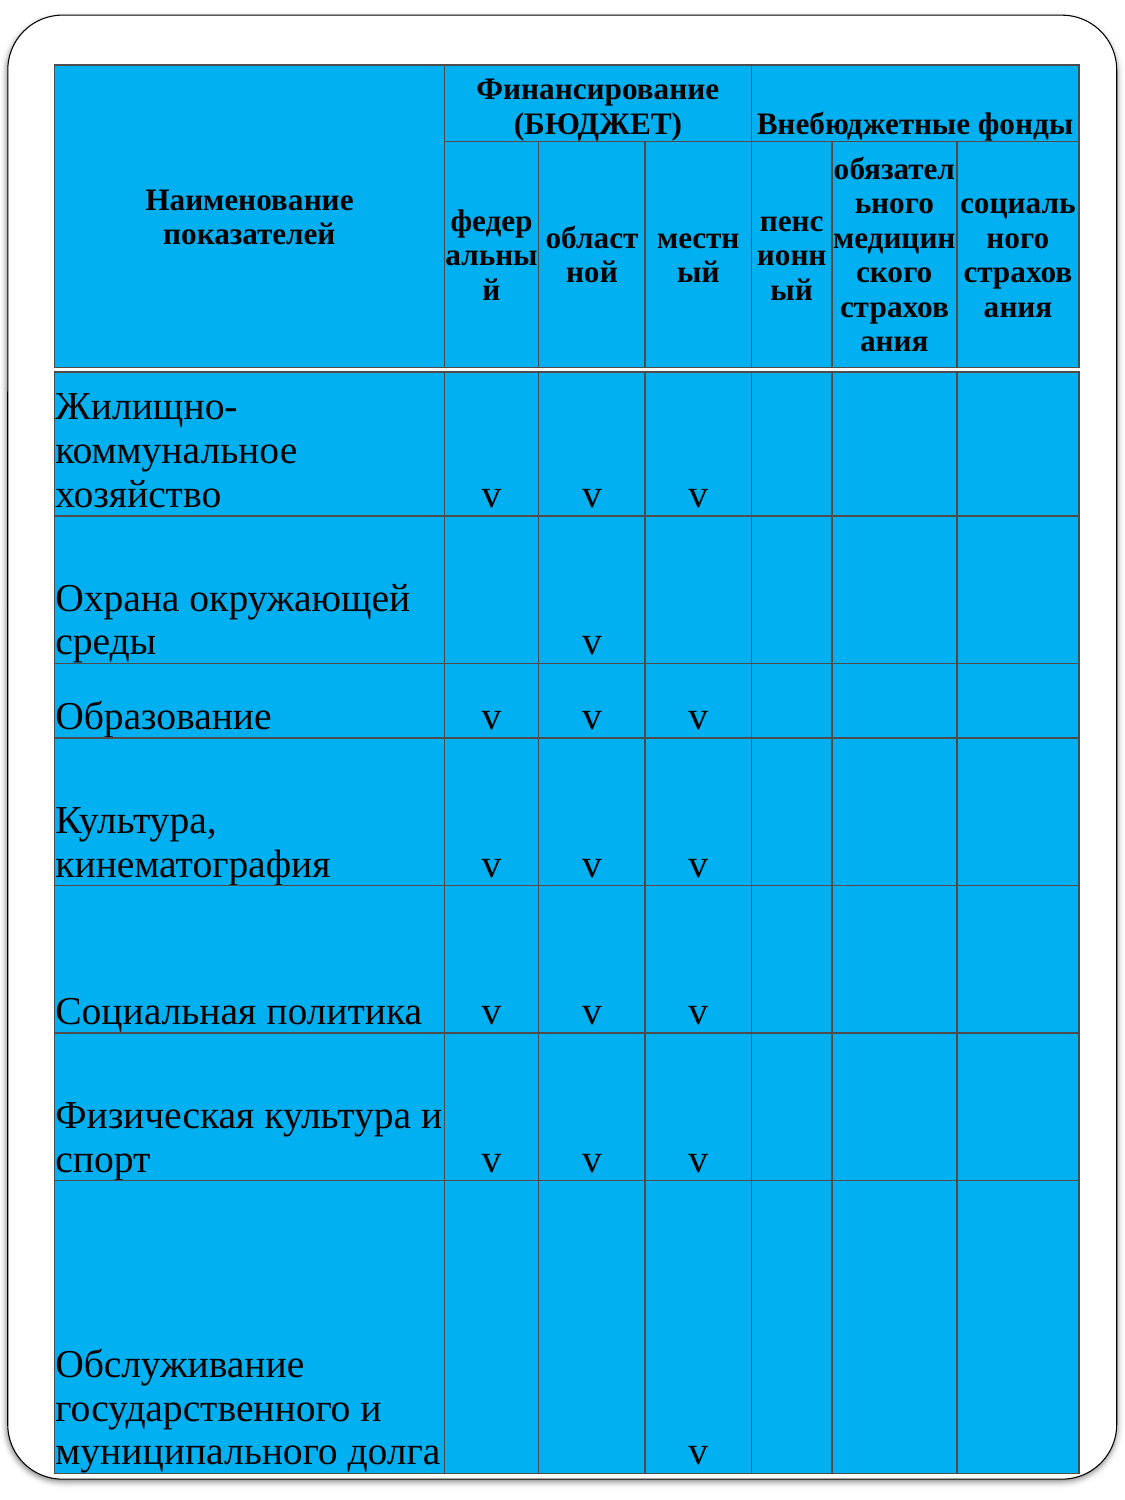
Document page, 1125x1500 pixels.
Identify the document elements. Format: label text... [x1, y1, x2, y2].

table_cell [833, 1034, 956, 1180]
table_header [958, 373, 1078, 515]
table_cell обязательного медицинского страхования [833, 142, 956, 367]
table_cell [833, 886, 956, 1032]
table_header Внебюджетные фонды [752, 66, 1078, 141]
table_cell v [646, 1181, 751, 1473]
table_cell пенсионный [752, 142, 831, 367]
table_cell v [445, 1034, 538, 1180]
table_cell v [539, 886, 644, 1032]
table_header [833, 373, 956, 515]
table_cell [752, 664, 831, 737]
table_cell социального страхования [958, 142, 1078, 367]
table_cell v [445, 664, 538, 737]
table_cell [539, 1181, 644, 1473]
table_header Жилищно-коммунальное хозяйство [55, 373, 444, 515]
table_cell v [646, 739, 751, 885]
table_cell Обслуживание государственного и муниципального долга [55, 1181, 444, 1473]
table_cell Физическая культура и спорт [55, 1034, 444, 1180]
table_header [752, 373, 831, 515]
table_cell [958, 664, 1078, 737]
table_cell федеральный [445, 142, 538, 367]
table_cell v [445, 739, 538, 885]
table_cell [833, 1181, 956, 1473]
table_cell [752, 886, 831, 1032]
table_header Финансирование (БЮДЖЕТ) [445, 66, 751, 141]
table_cell v [539, 739, 644, 885]
table_cell v [539, 664, 644, 737]
table_cell [445, 517, 538, 663]
table_cell v [646, 664, 751, 737]
table_cell Охрана окружающей среды [55, 517, 444, 663]
table_cell [958, 1181, 1078, 1473]
table_cell [752, 1181, 831, 1473]
table_header Наименование показателей [55, 66, 444, 367]
table_cell [445, 1181, 538, 1473]
table_cell [833, 517, 956, 663]
table_header v [445, 373, 538, 515]
table_cell [752, 739, 831, 885]
table_cell v [646, 886, 751, 1032]
table_cell v [539, 1034, 644, 1180]
table_header v [646, 373, 751, 515]
table_cell областной [539, 142, 644, 367]
table_cell Образование [55, 664, 444, 737]
table_cell [958, 517, 1078, 663]
table_cell Социальная политика [55, 886, 444, 1032]
table_cell Культура, кинематография [55, 739, 444, 885]
table_cell v [539, 517, 644, 663]
table_cell местный [646, 142, 751, 367]
table_cell [958, 1034, 1078, 1180]
table_cell [833, 664, 956, 737]
table_cell [646, 517, 751, 663]
table_cell [752, 517, 831, 663]
table_header v [539, 373, 644, 515]
table_cell v [646, 1034, 751, 1180]
table_cell [752, 1034, 831, 1180]
table_cell [833, 739, 956, 885]
table_cell [958, 886, 1078, 1032]
table_cell v [445, 886, 538, 1032]
table_cell [958, 739, 1078, 885]
